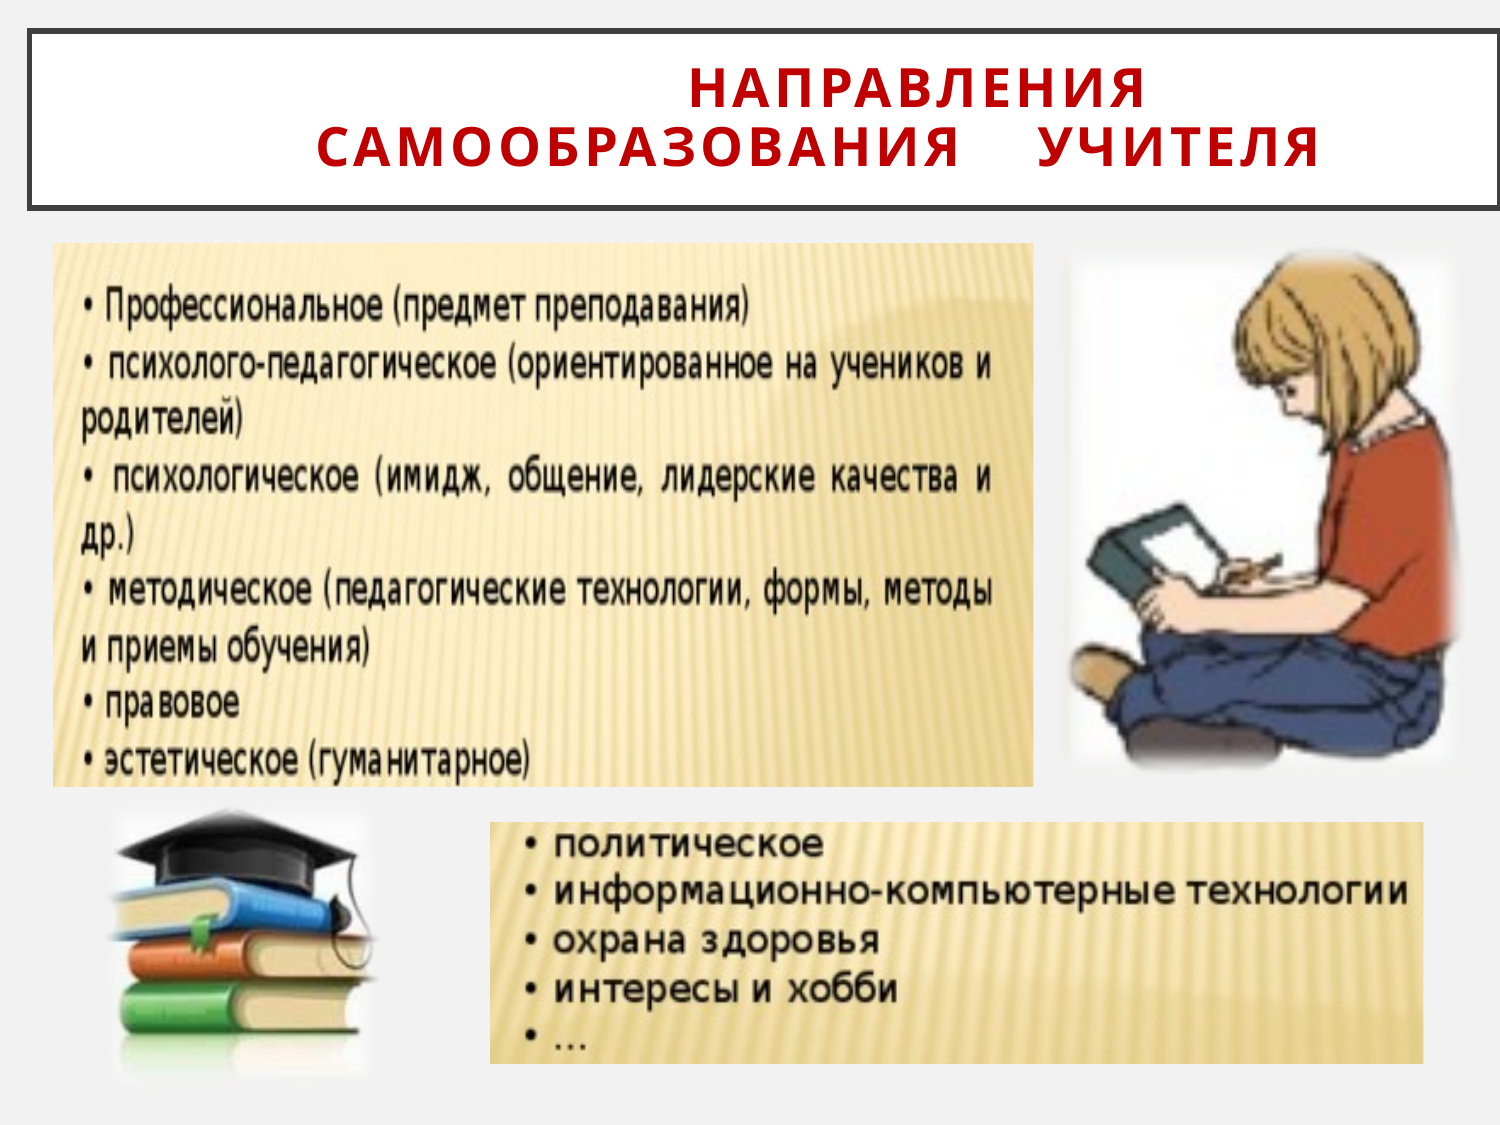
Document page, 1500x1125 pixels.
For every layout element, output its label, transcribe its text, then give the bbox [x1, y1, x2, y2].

picture [100, 798, 384, 1095]
picture [490, 822, 1424, 1064]
picture [1057, 243, 1467, 776]
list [52, 243, 1034, 787]
title Направления самообразования учителя [27, 28, 1500, 211]
